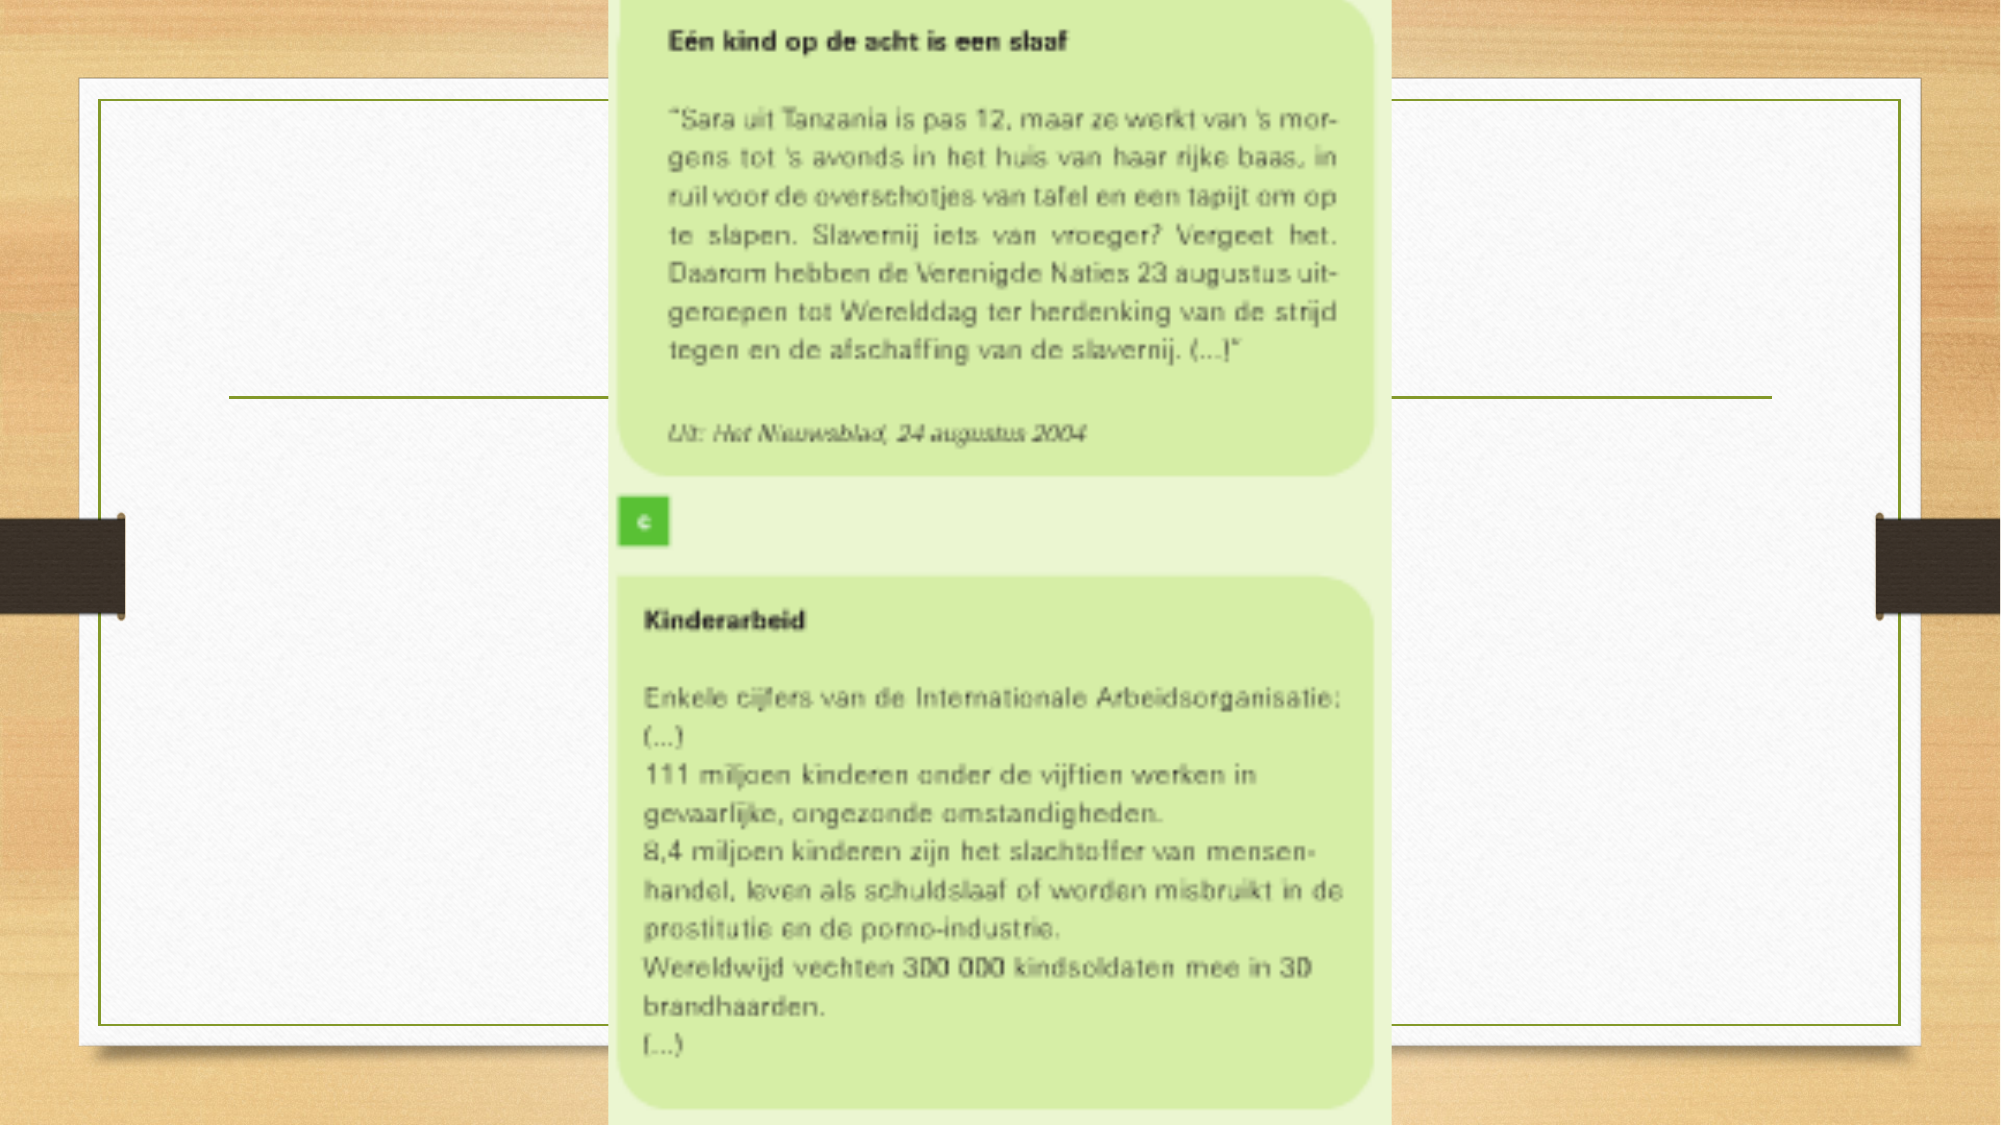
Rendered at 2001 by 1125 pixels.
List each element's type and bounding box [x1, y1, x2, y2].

picture [1392, 0, 2001, 1125]
picture [0, 0, 608, 1125]
list [608, 0, 1392, 1125]
